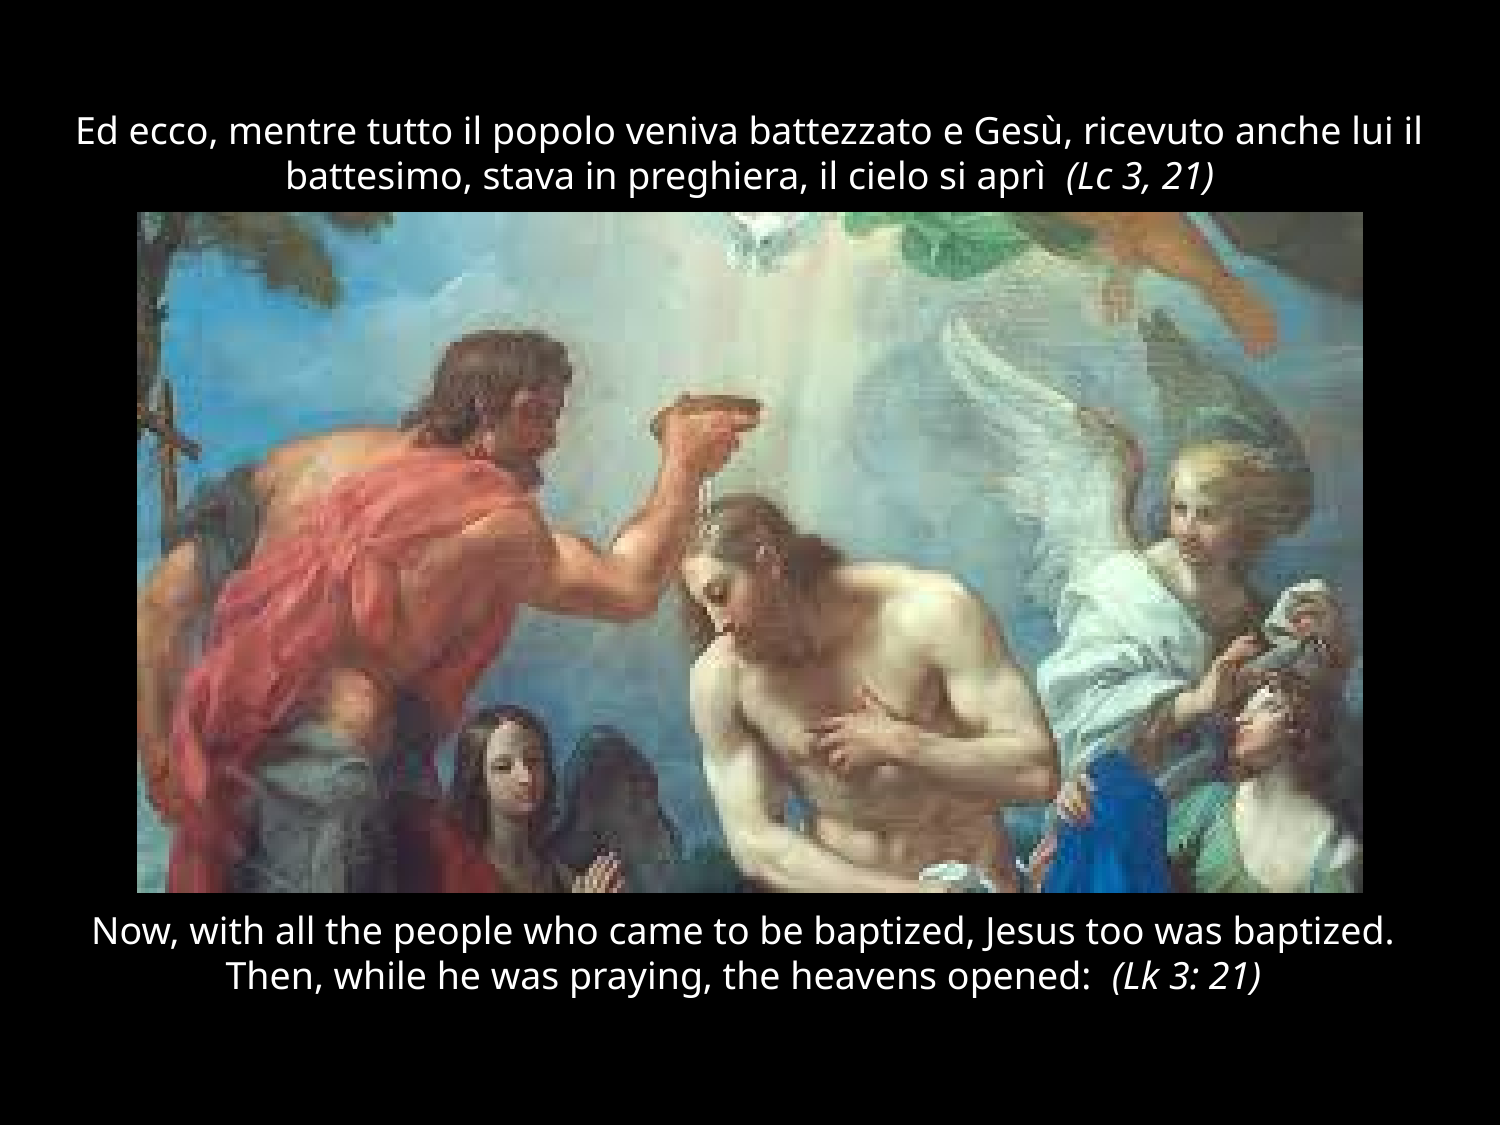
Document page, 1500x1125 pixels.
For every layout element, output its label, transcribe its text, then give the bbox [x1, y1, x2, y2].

text_box Ed ecco, mentre tutto il popolo veniva battezzato e Gesù, ricevuto anche lui il battesimo, stava in preghiera, il cielo si aprì (Lc 3, 21) [37, 99, 1463, 205]
text_box Now, with all the people who came to be baptized, Jesus too was baptized. Then, while he was praying, the heavens opened: (Lk 3: 21) [24, 899, 1463, 1005]
picture [137, 212, 1363, 893]
